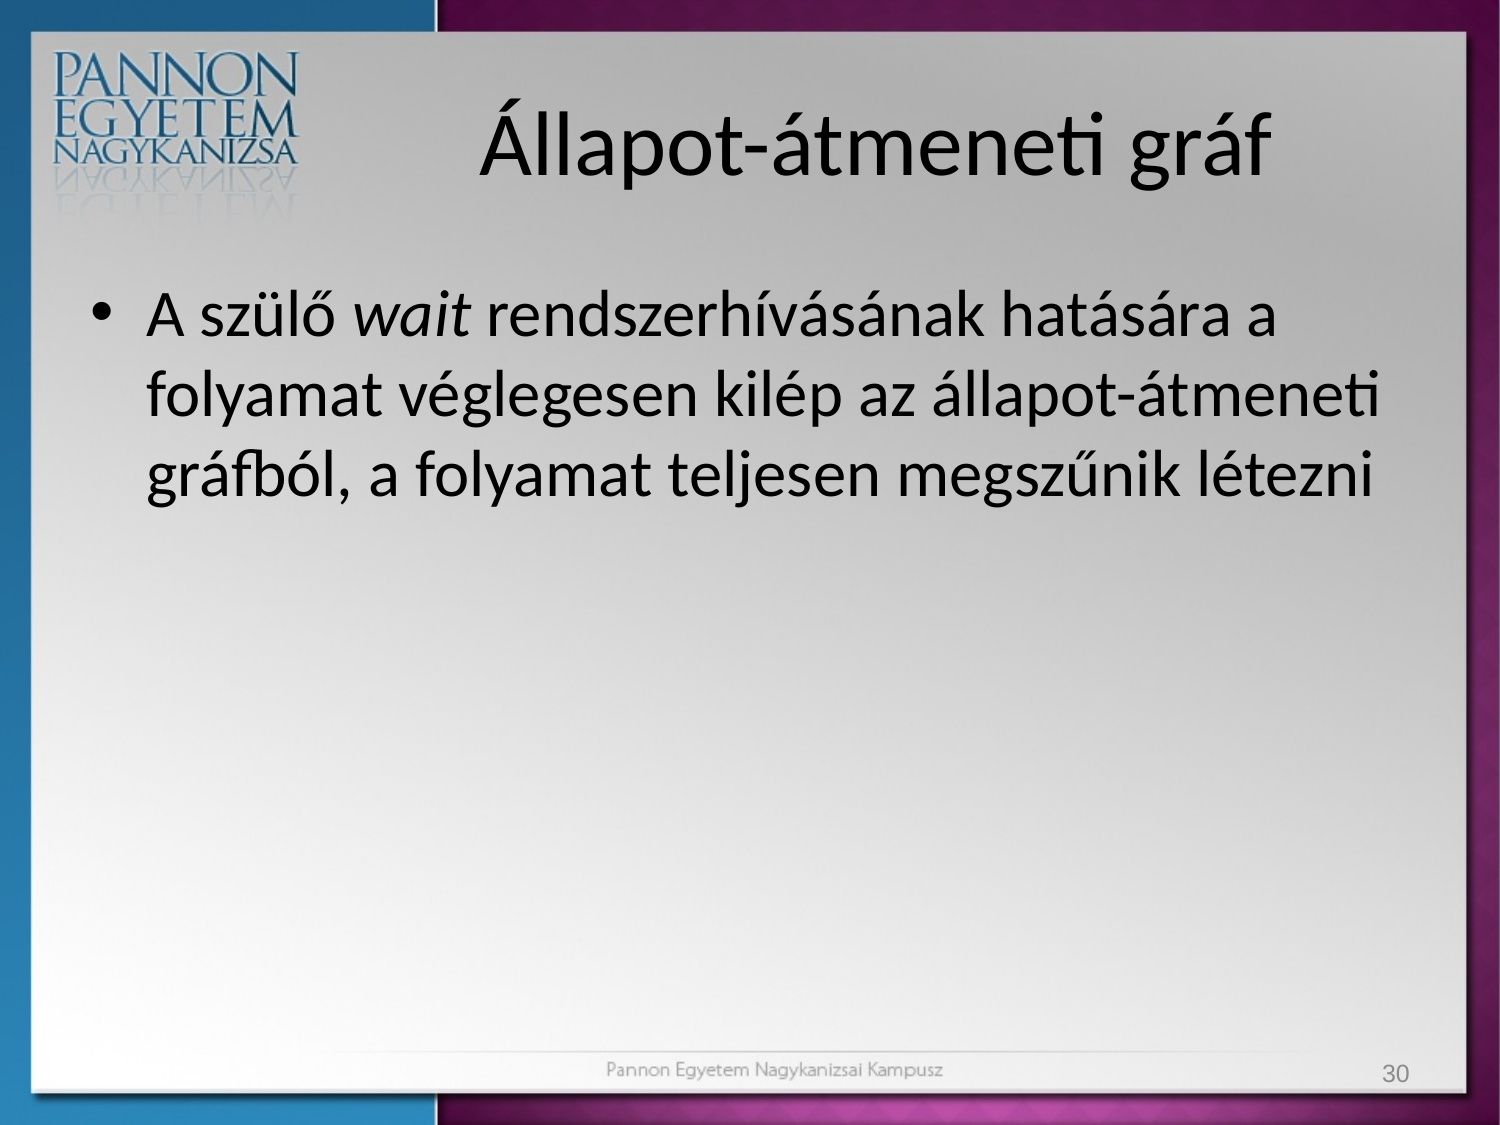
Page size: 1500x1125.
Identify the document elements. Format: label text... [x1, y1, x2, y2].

list A szülő wait rendszerhívásának hatására a folyamat véglegesen kilép az állapot-átmeneti gráfból, a folyamat teljesen megszűnik létezni [75, 262, 1425, 1038]
picture [0, 0, 1500, 1125]
title Állapot-átmeneti gráf [328, 45, 1425, 233]
slide_number 30 [1074, 1042, 1425, 1103]
